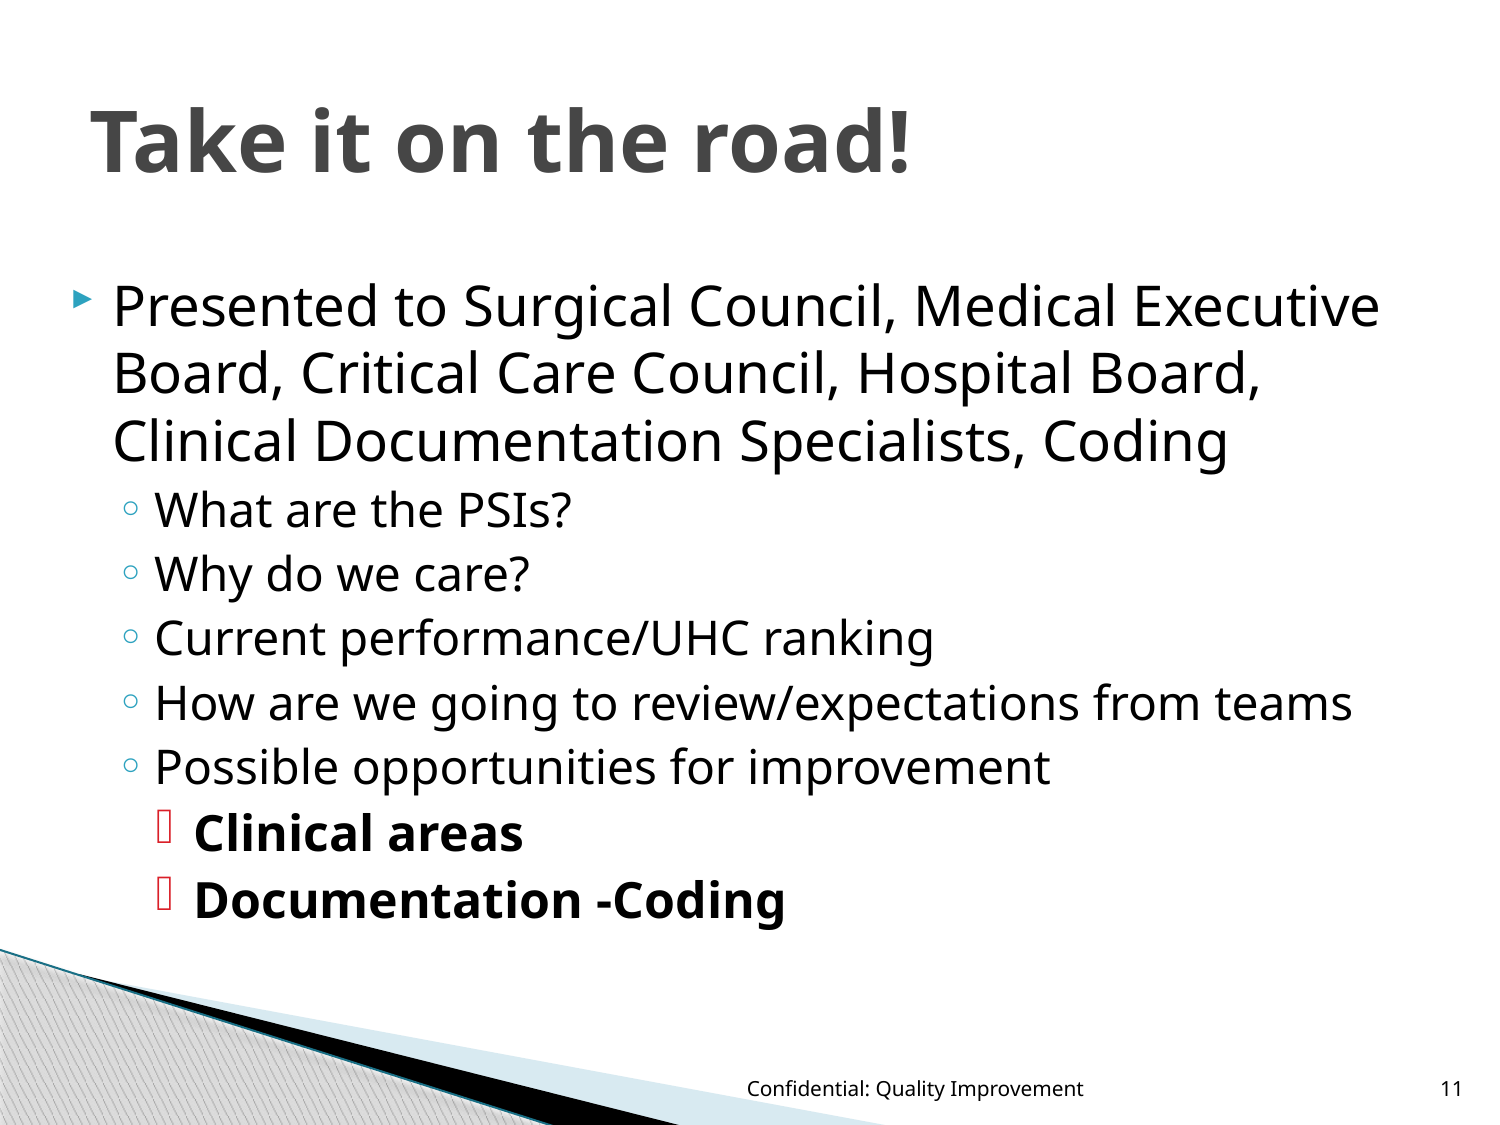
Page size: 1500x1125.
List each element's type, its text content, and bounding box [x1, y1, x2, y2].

footer Confidential: Quality Improvement [718, 1051, 1105, 1112]
list Presented to Surgical Council, Medical Executive Board, Critical Care Council, Hospital Board, Clinical Documentation Specialists, Coding What are the PSIs? Why do we care? Current performance/UHC ranking How are we going to review/expectations from teams Possible opportunities for improvement Clinical areas Documentation -Coding [37, 262, 1463, 1005]
slide_number 11 [1418, 1051, 1479, 1112]
title Take it on the road! [75, 45, 1425, 233]
